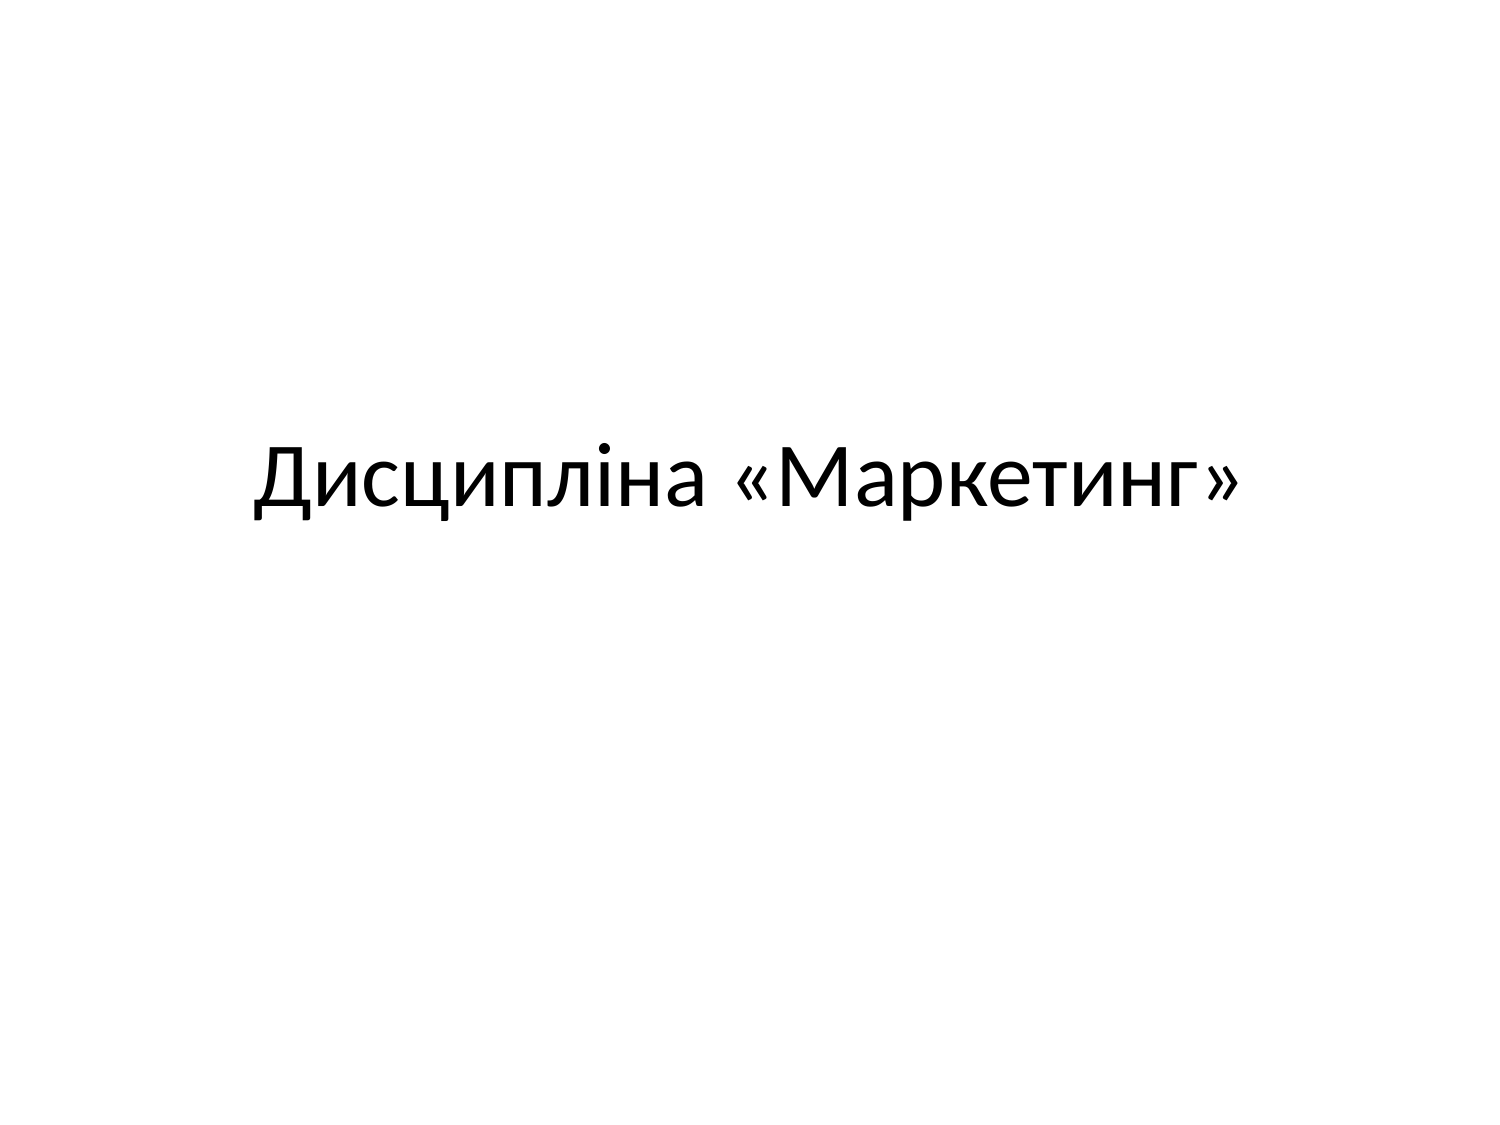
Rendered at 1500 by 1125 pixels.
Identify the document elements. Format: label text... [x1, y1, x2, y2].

title Дисципліна «Маркетинг» [112, 349, 1388, 591]
